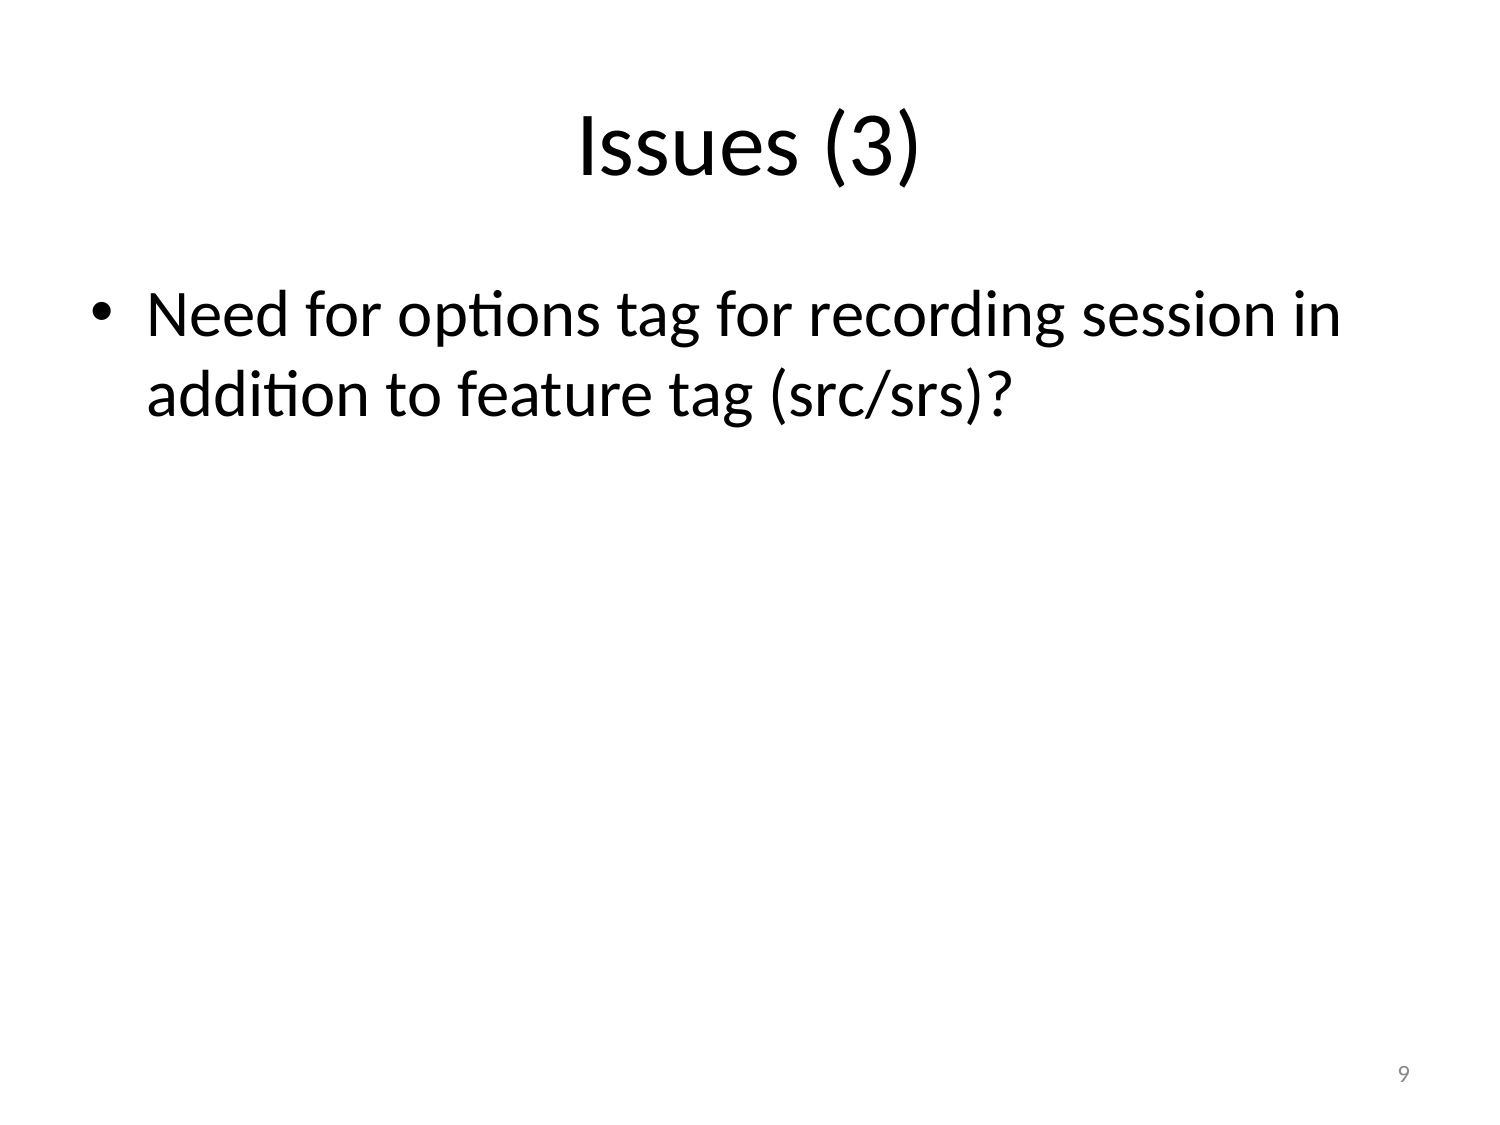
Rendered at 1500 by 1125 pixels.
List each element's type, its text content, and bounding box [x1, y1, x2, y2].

slide_number 9 [1074, 1042, 1425, 1103]
list Need for options tag for recording session in addition to feature tag (src/srs)? [75, 262, 1425, 1005]
title Issues (3) [75, 45, 1425, 233]
